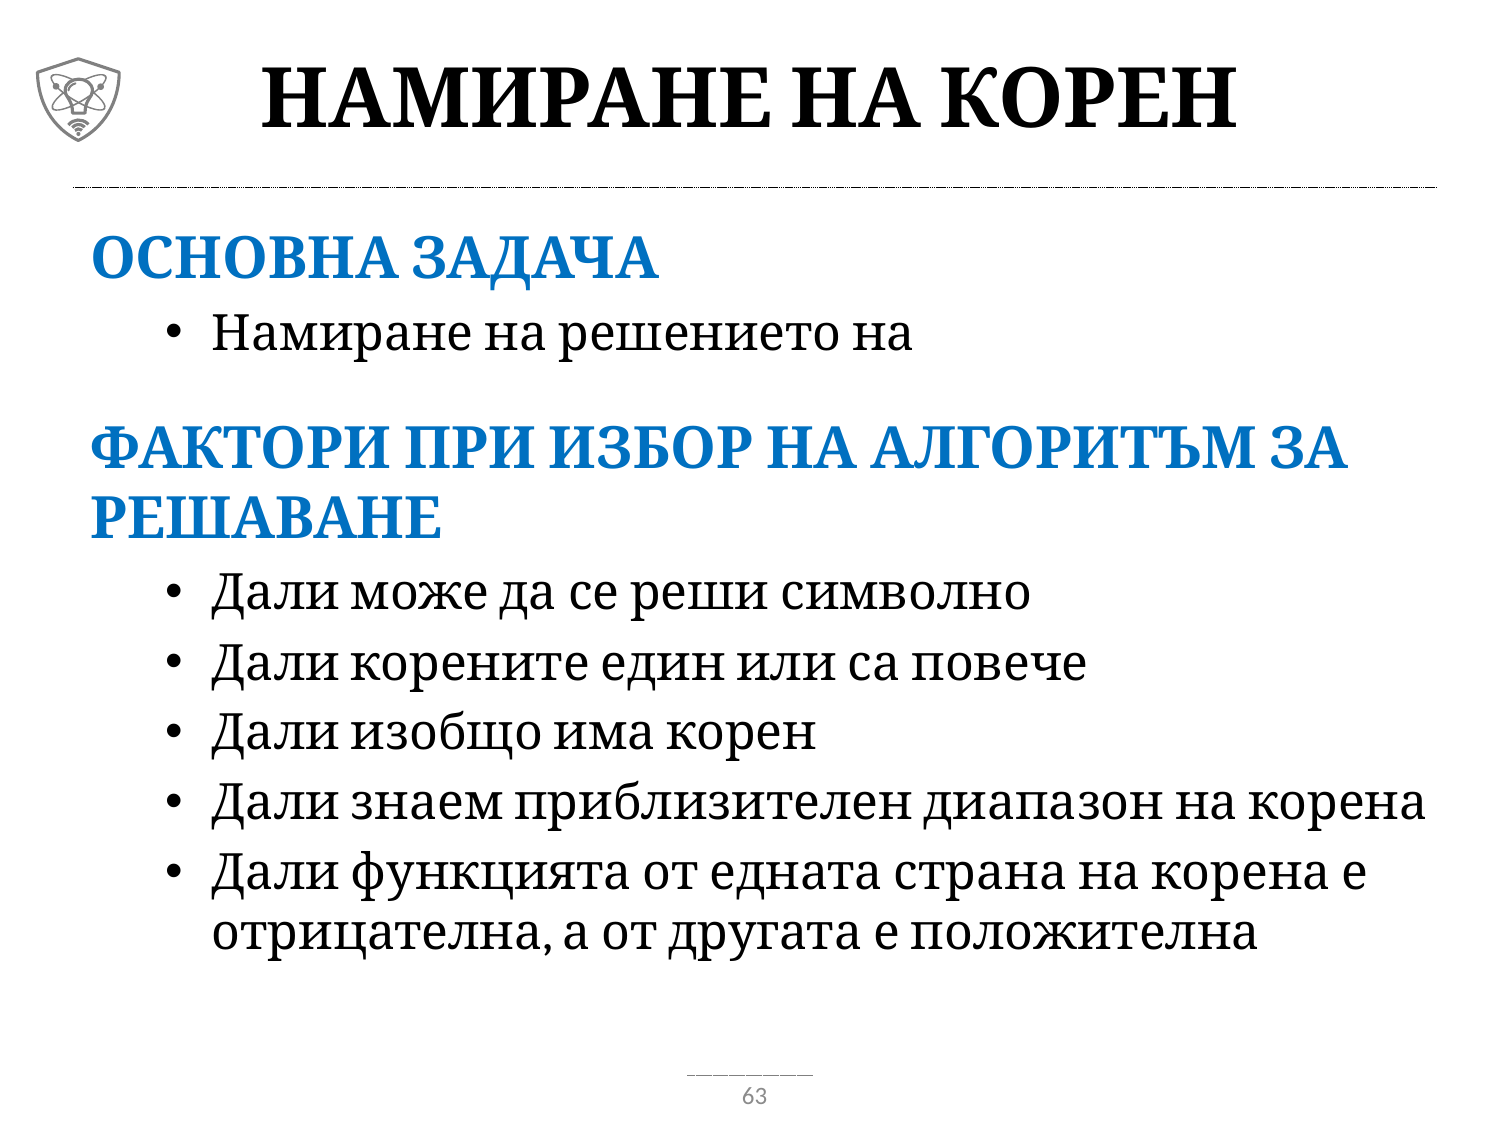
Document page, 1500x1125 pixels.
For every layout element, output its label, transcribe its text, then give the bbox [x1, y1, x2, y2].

slide_number 63 [579, 1065, 930, 1125]
title Намиране на корен [0, 0, 1500, 188]
